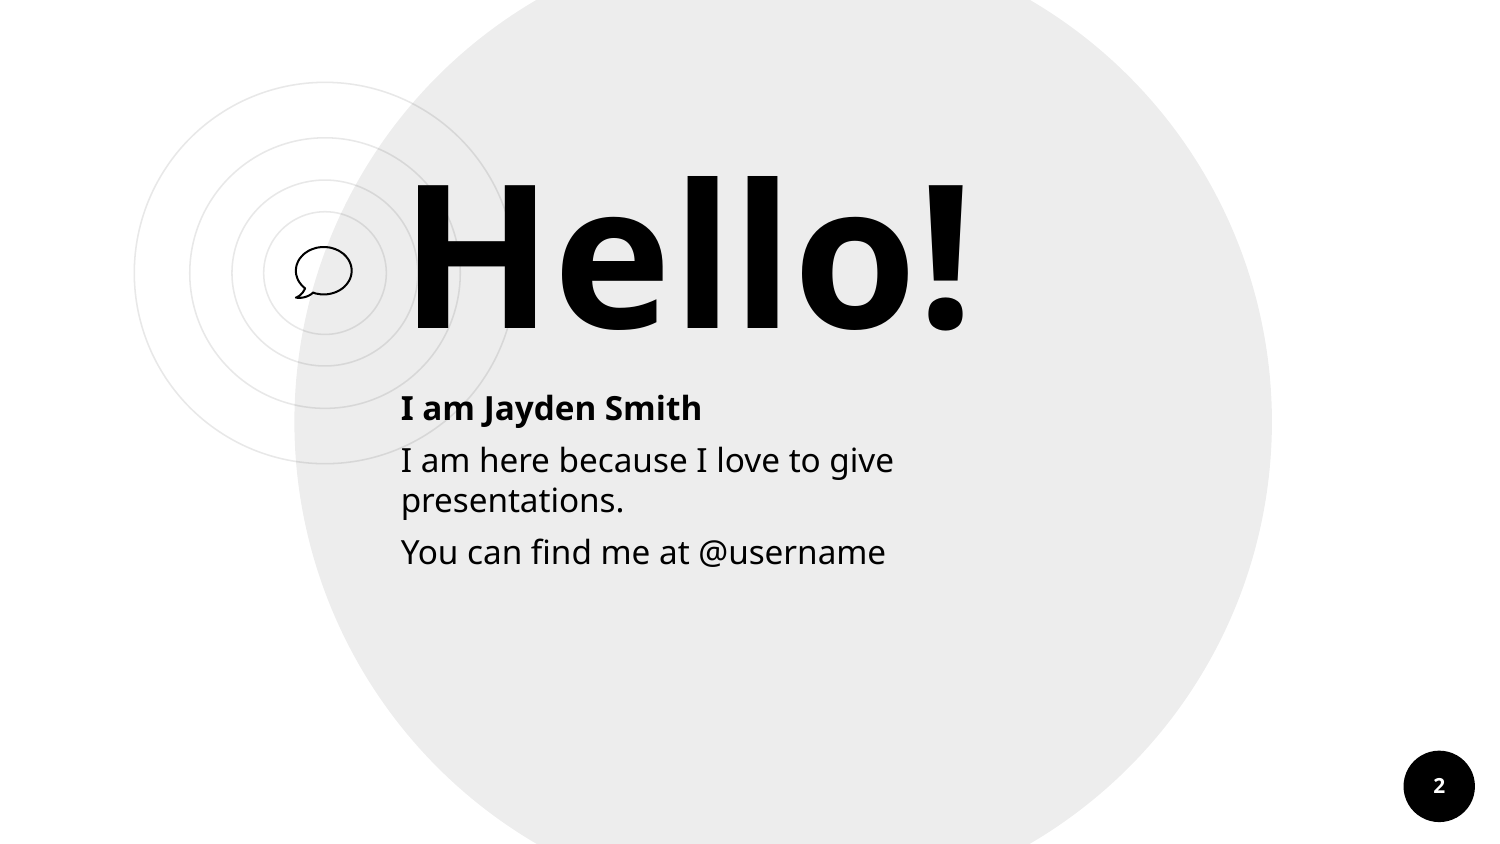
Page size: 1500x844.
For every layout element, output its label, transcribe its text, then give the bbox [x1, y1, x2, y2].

title Hello! [385, 193, 1142, 371]
slide_number 2 [1403, 750, 1475, 823]
subtitle I am Jayden Smith I am here because I love to give presentations. You can find me at @username [385, 371, 1142, 664]
